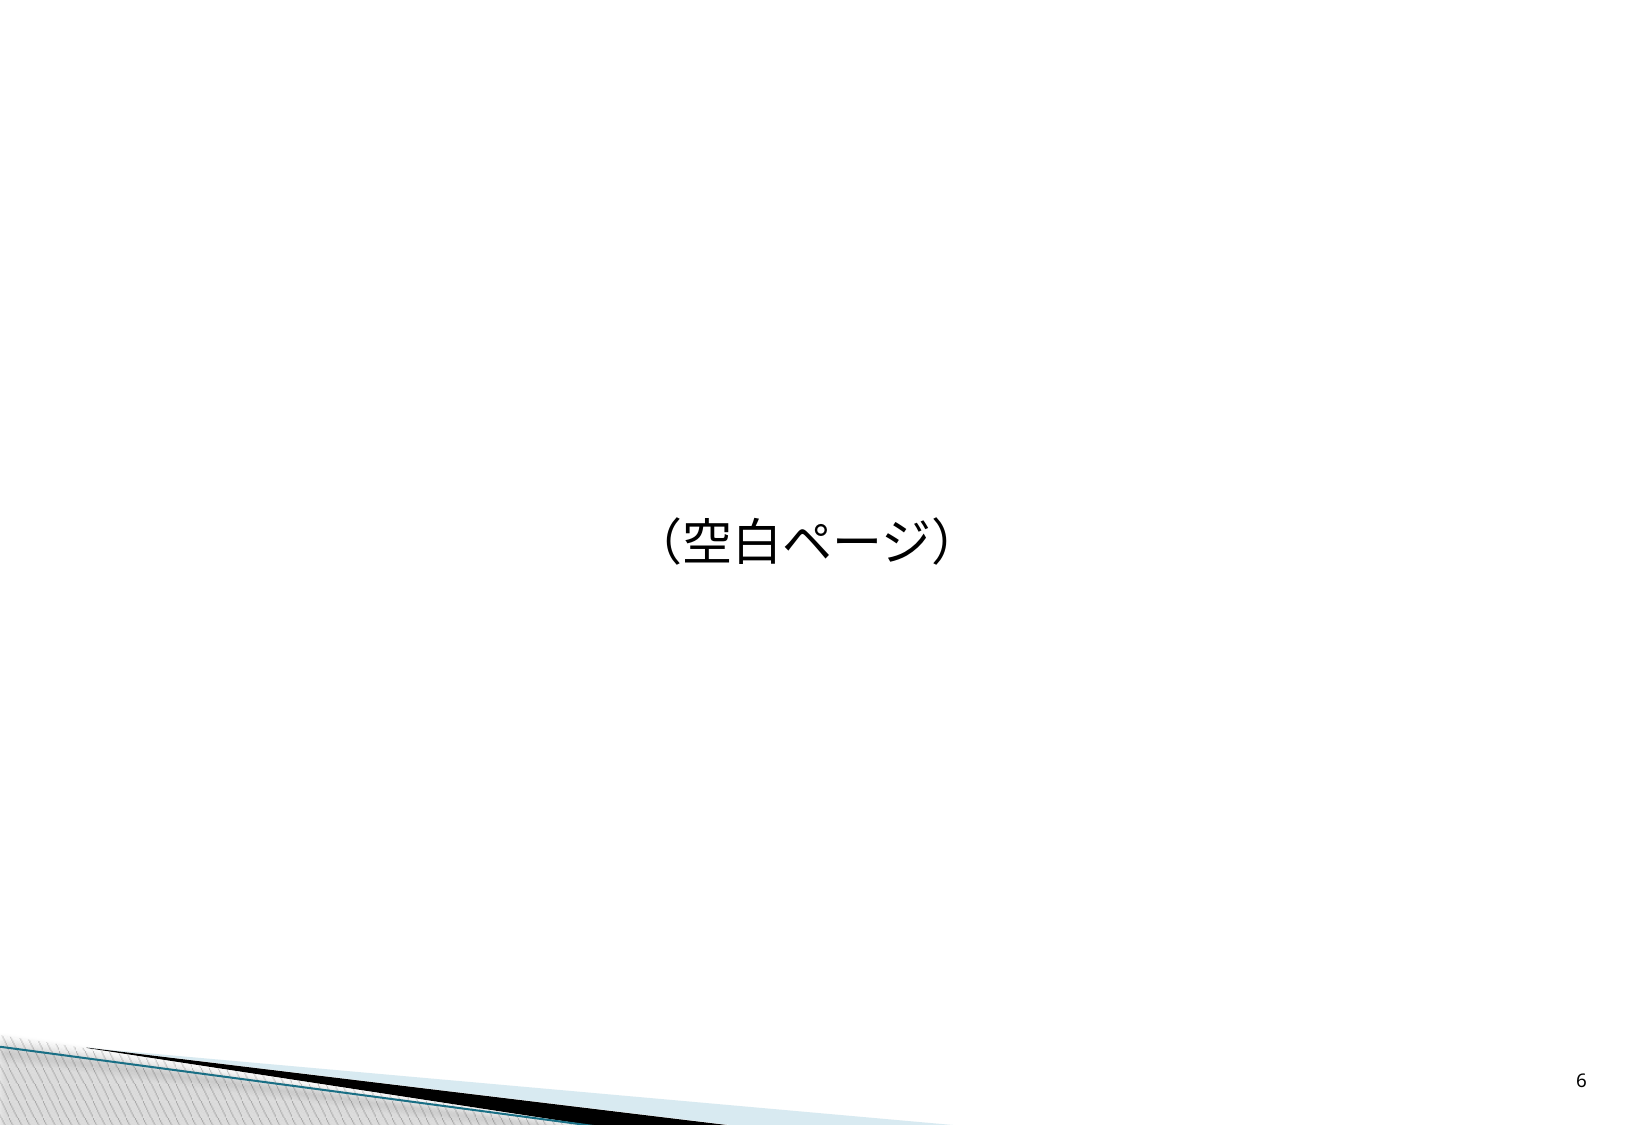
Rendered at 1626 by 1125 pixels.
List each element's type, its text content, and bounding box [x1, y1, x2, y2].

slide_number 5 [1536, 1051, 1602, 1112]
picture [465, 1106, 510, 1113]
text_box （空白ページ） [115, 89, 1498, 1035]
